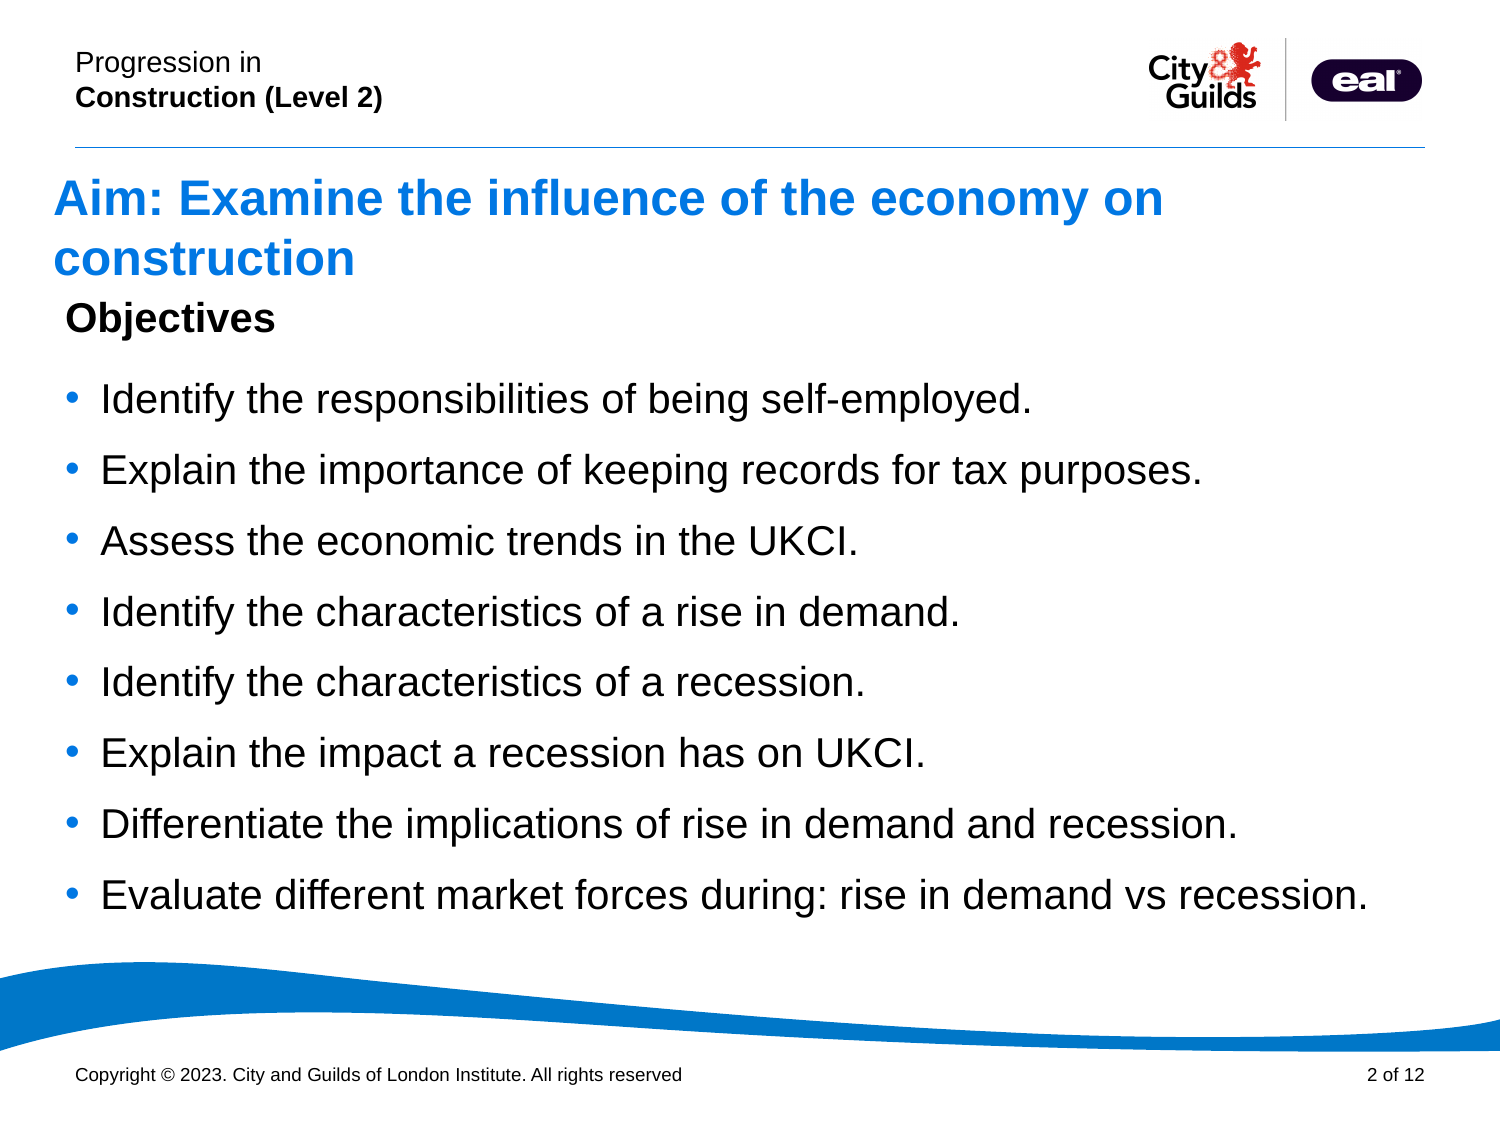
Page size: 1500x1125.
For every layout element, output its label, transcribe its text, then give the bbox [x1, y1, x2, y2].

title Aim: Examine the influence of the economy on construction [52, 165, 1426, 229]
list Objectives Identify the responsibilities of being self-employed. Explain the importance of keeping records for tax purposes. Assess the economic trends in the UKCI. Identify the characteristics of a rise in demand. Identify the characteristics of a recession. Explain the impact a recession has on UKCI. Differentiate the implications of rise in demand and recession. Evaluate different market forces during: rise in demand vs recession. [64, 290, 1471, 977]
picture [1149, 38, 1422, 121]
